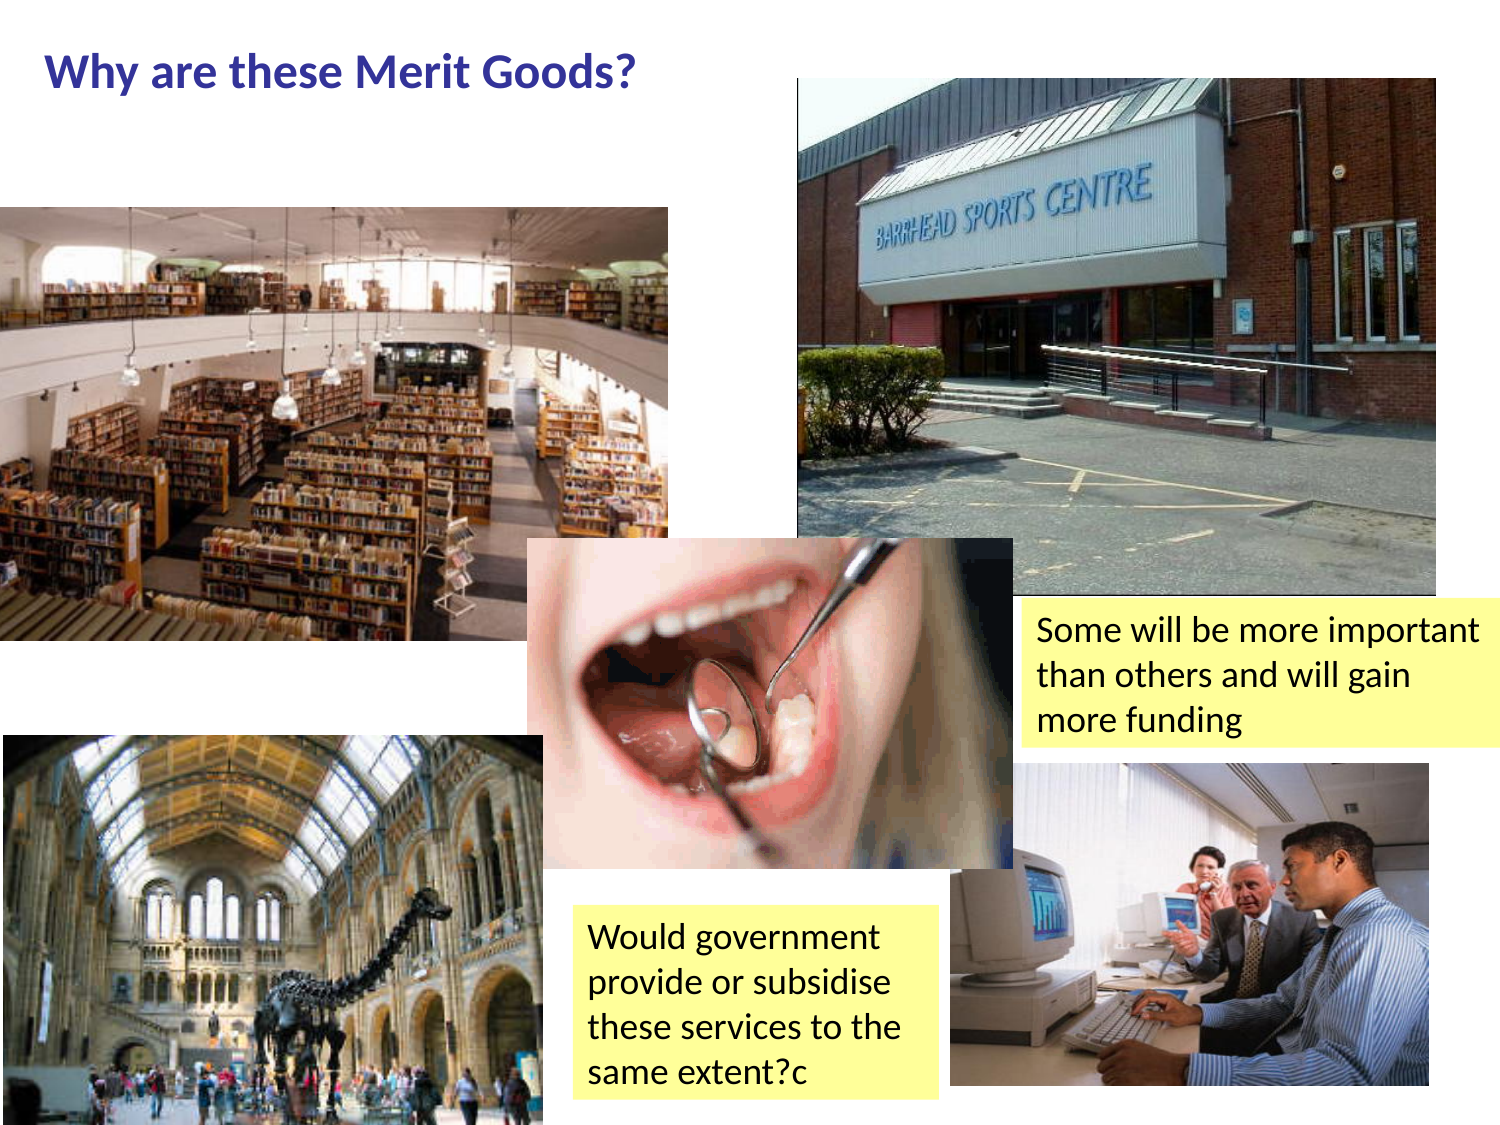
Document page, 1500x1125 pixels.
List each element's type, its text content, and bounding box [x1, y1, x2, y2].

text_box Why are these Merit Goods? [29, 30, 727, 106]
text_box Some will be more important than others and will gain more funding [1021, 597, 1500, 748]
text_box Would government provide or subsidise these services to the same extent?c [572, 904, 939, 1100]
picture [0, 77, 1436, 1125]
